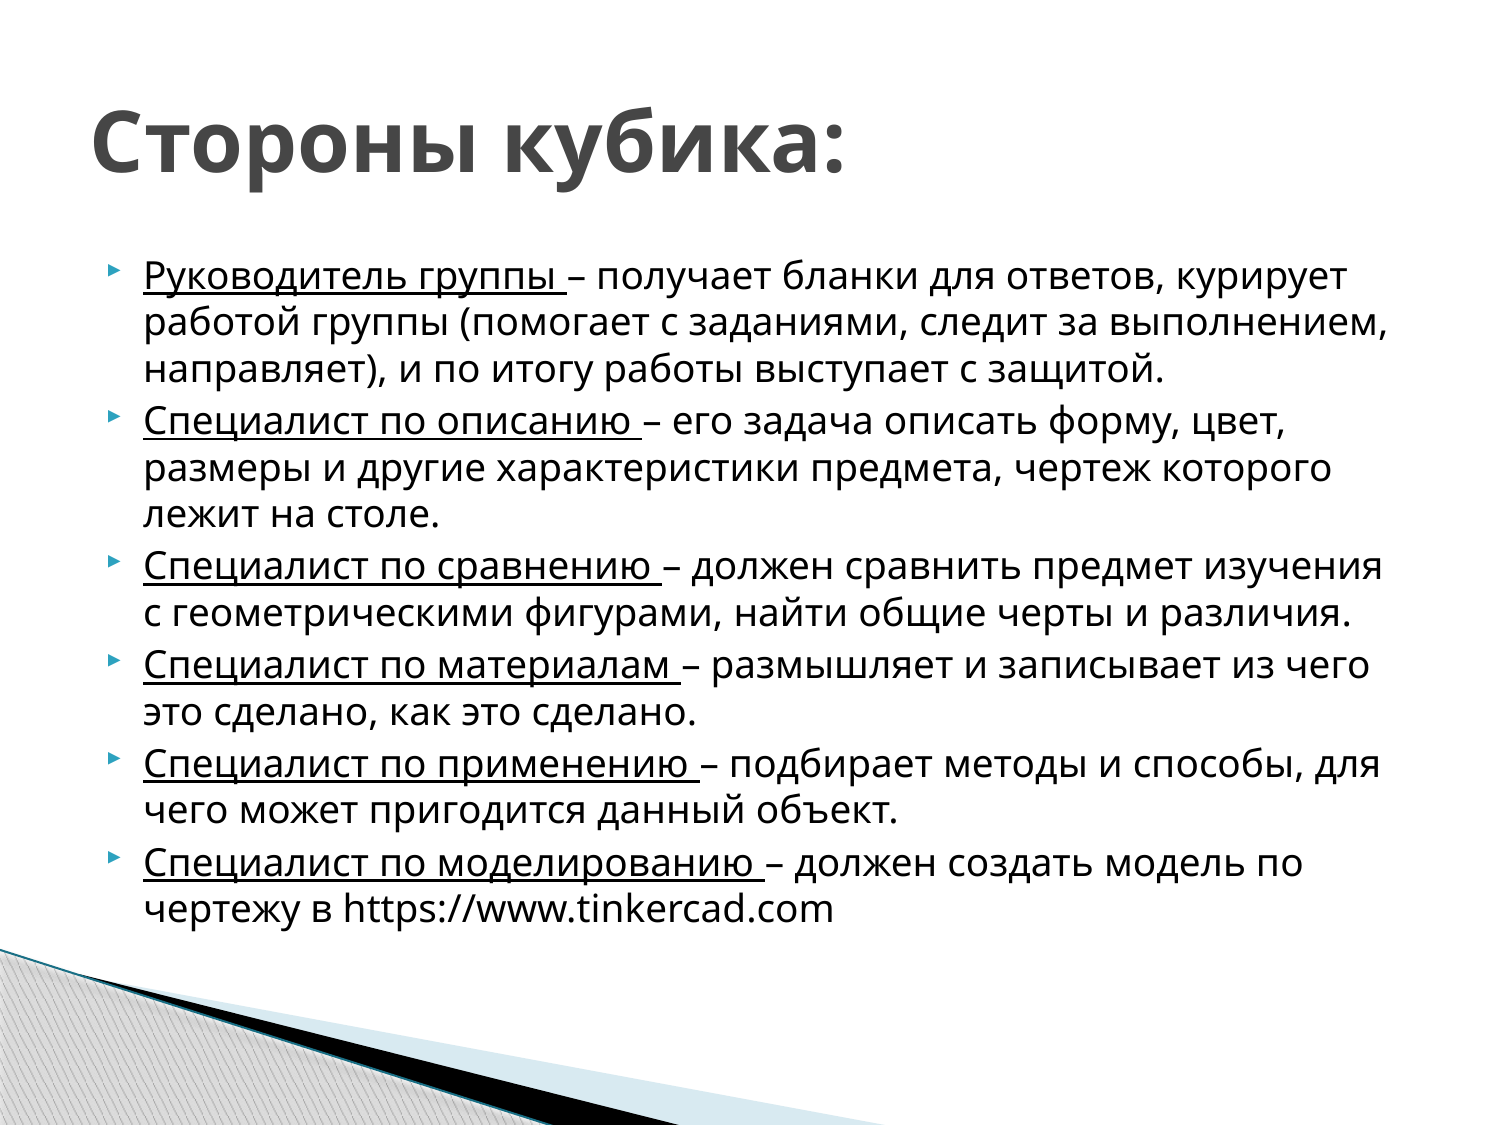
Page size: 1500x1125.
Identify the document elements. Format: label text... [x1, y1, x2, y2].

list Руководитель группы – получает бланки для ответов, курирует работой группы (помогает с заданиями, следит за выполнением, направляет), и по итогу работы выступает с защитой. Специалист по описанию – его задача описать форму, цвет, размеры и другие характеристики предмета, чертеж которого лежит на столе. Специалист по сравнению – должен сравнить предмет изучения с геометрическими фигурами, найти общие черты и различия. Специалист по материалам – размышляет и записывает из чего это сделано, как это сделано. Специалист по применению – подбирает методы и способы, для чего может пригодится данный объект. Специалист по моделированию – должен создать модель по чертежу в https://www.tinkercad.com [75, 243, 1425, 986]
title Стороны кубика: [75, 45, 1425, 233]
